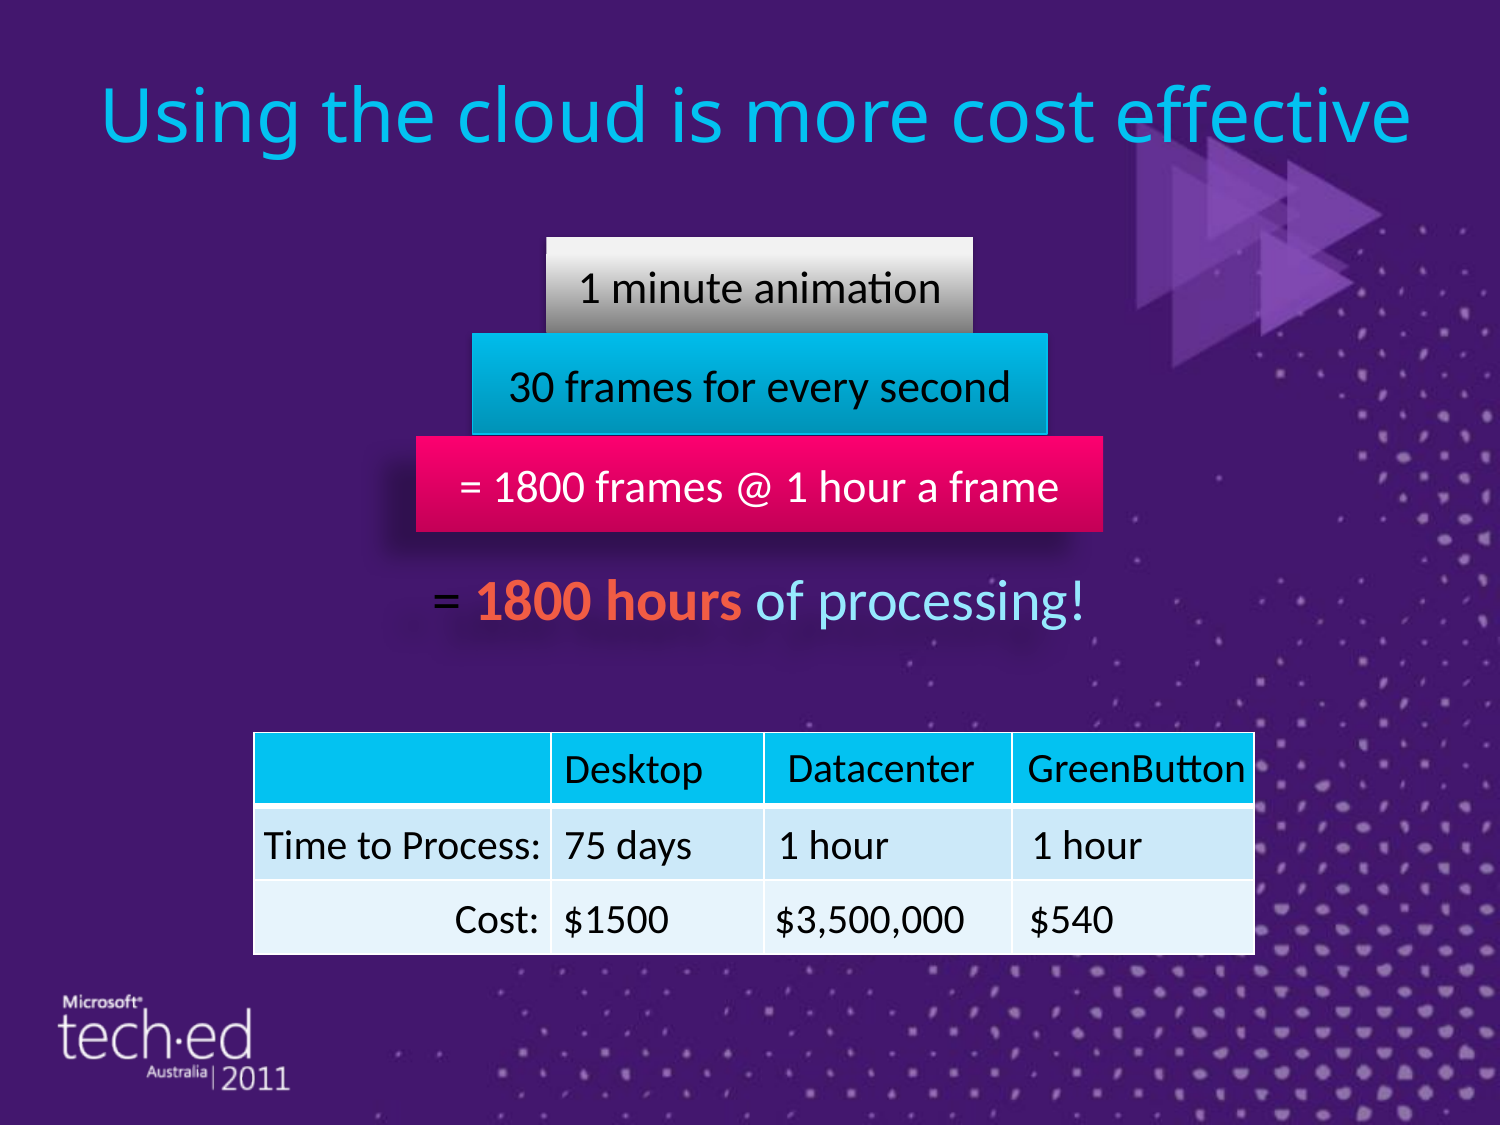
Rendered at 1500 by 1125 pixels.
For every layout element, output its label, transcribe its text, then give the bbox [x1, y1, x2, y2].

text_box 1 minute animation [546, 236, 974, 332]
picture [0, 0, 1500, 1125]
text_box 75 days [564, 817, 693, 868]
text_box Desktop [564, 741, 704, 792]
table_cell [255, 809, 550, 879]
text_box 30 frames for every second [472, 333, 1048, 435]
table_header [552, 739, 763, 803]
text_box Datacenter [787, 740, 976, 791]
text_box 1 hour [777, 817, 890, 868]
table_header [255, 739, 550, 803]
table_cell [1013, 809, 1253, 879]
table_cell [552, 881, 763, 953]
text_box $3,500,000 [774, 891, 966, 942]
table_cell [1013, 881, 1253, 953]
table_header [765, 739, 1011, 803]
table_cell [765, 881, 1011, 953]
text_box $1500 [562, 891, 670, 942]
text_box = 1800 hours of processing! [60, 529, 1459, 701]
table_header [1013, 739, 1253, 803]
text_box $540 [1029, 891, 1115, 942]
text_box Cost: [454, 891, 541, 942]
text_box GreenButton [1027, 740, 1247, 791]
table_cell [255, 881, 550, 953]
text_box Time to Process: [263, 817, 542, 868]
text_box = 1800 frames @ 1 hour a frame [415, 435, 1104, 532]
title Using the cloud is more cost effective [84, 19, 1435, 207]
table_cell [552, 809, 763, 879]
table_cell [765, 809, 1011, 879]
text_box 1 hour [1031, 817, 1143, 868]
